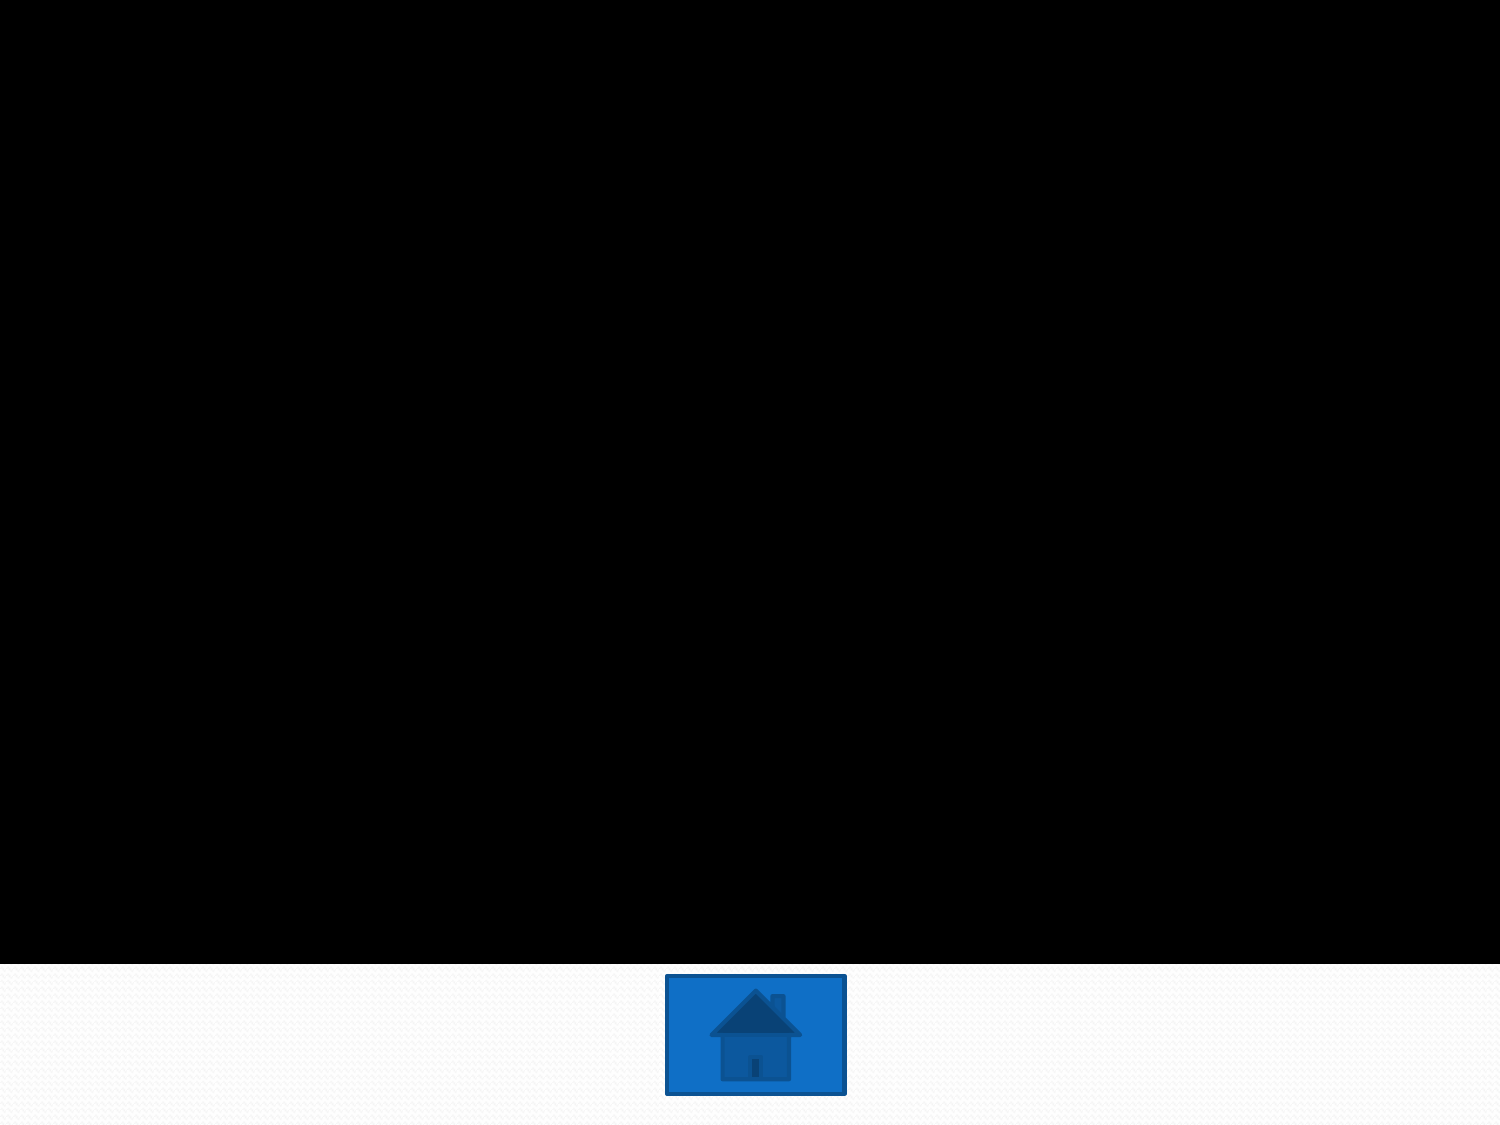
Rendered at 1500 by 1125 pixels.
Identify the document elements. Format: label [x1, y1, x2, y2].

text_box [665, 977, 847, 1096]
text_box [0, 0, 1500, 965]
